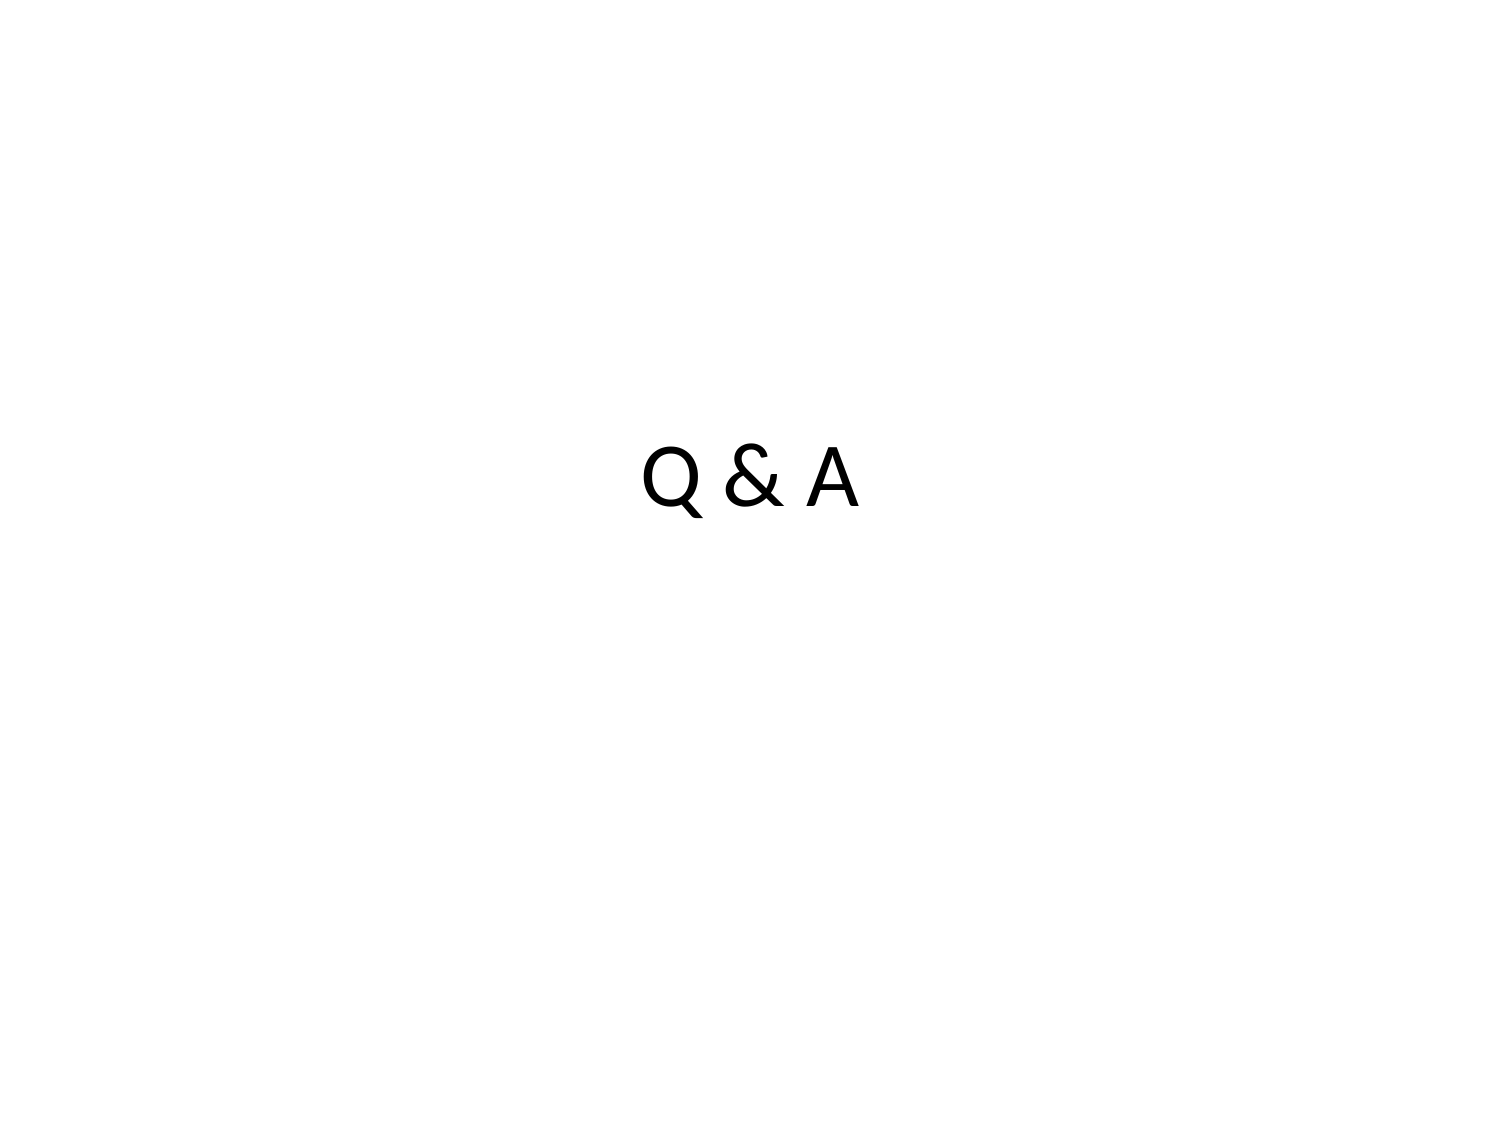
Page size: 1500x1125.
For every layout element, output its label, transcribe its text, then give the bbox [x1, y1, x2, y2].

title Q & A [112, 349, 1388, 591]
